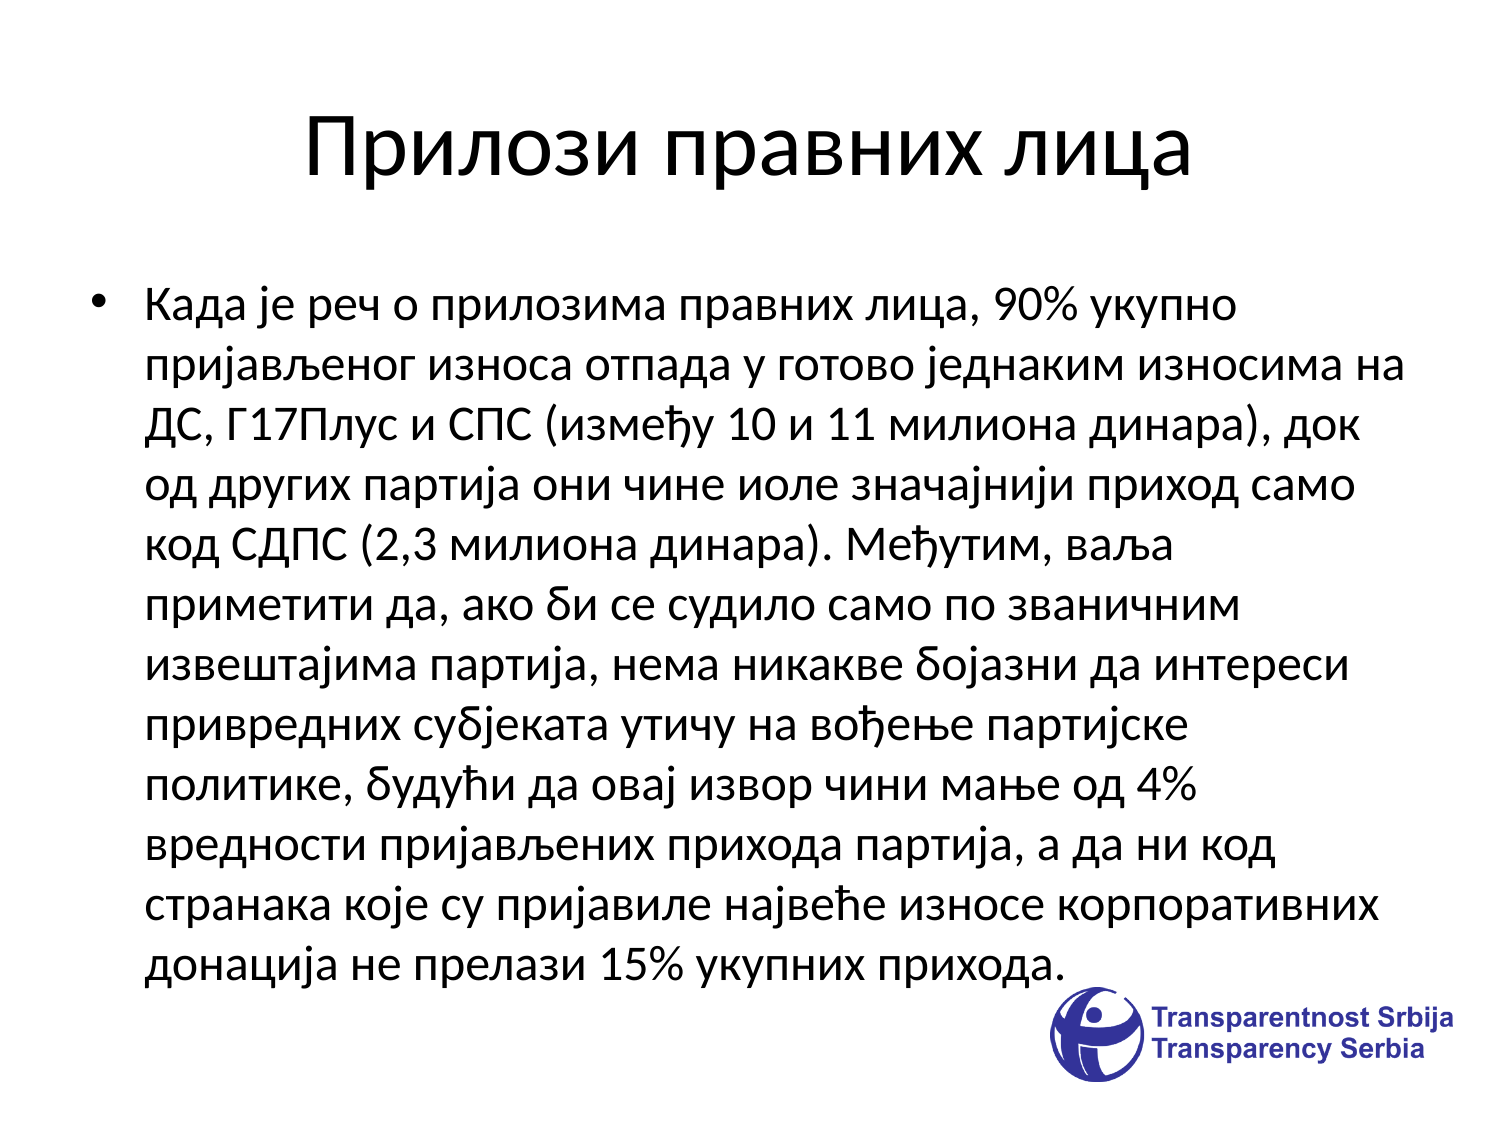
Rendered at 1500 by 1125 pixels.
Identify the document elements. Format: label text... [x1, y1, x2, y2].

list Када је реч о прилозима правних лица, 90% укупно пријављеног износа отпада у готово једнаким износима на ДС, Г17Плус и СПС (између 10 и 11 милиона динара), док од других партија они чине иоле значајнији приход само код СДПС (2,3 милиона динара). Међутим, ваља приметити да, ако би се судило само по званичним извештајима партија, нема никакве бојазни да интереси привредних субјеката утичу на вођење партијске политике, будући да овај извор чини мање од 4% вредности пријављених прихода партија, а да ни код странака које су пријавиле највеће износе корпоративних донација не прелази 15% укупних прихода. [75, 262, 1425, 1005]
picture [1050, 987, 1453, 1082]
title Прилози правних лица [75, 45, 1425, 233]
